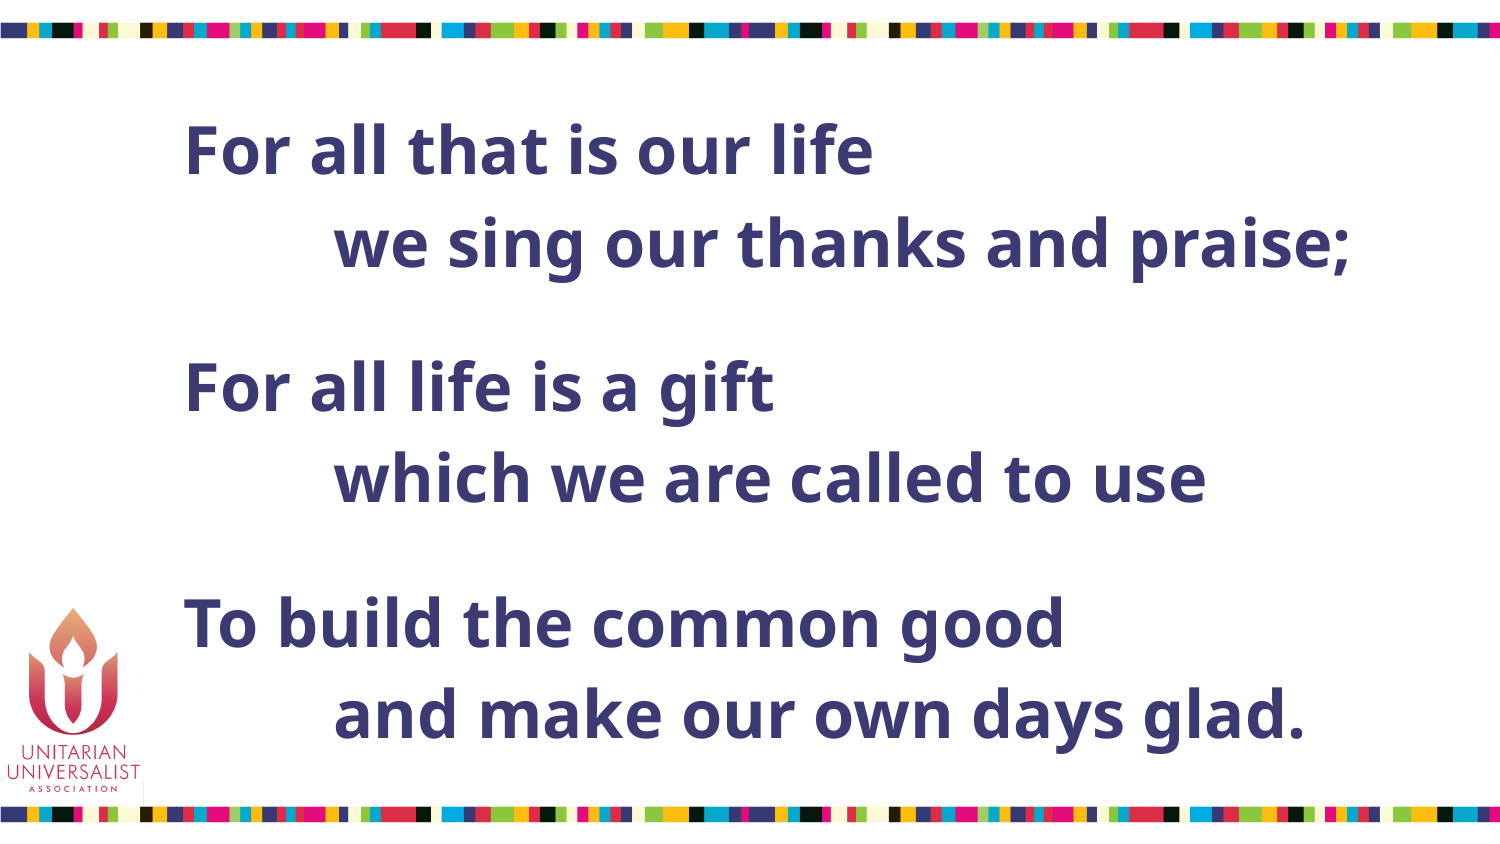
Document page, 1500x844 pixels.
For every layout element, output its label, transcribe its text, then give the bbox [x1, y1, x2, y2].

picture [0, 600, 1500, 824]
text_box For all that is our life we sing our thanks and praise; For all life is a gift which we are called to use To build the common good and make our own days glad. [168, 81, 1421, 768]
picture [0, 22, 1500, 40]
